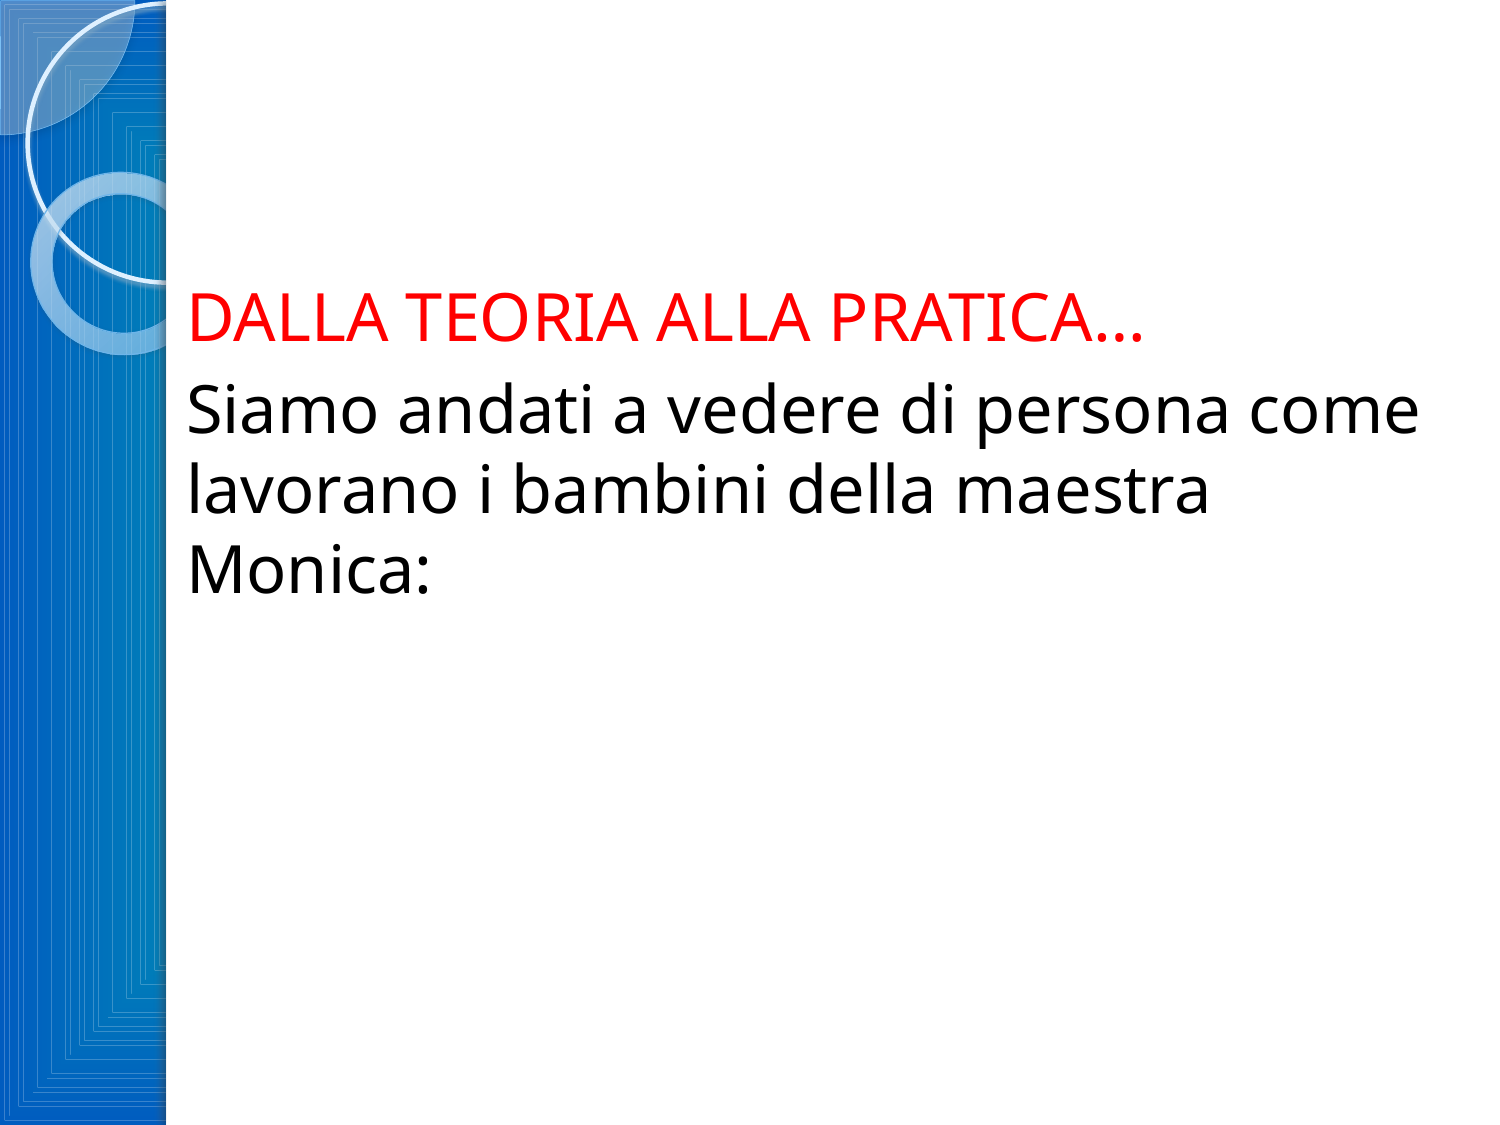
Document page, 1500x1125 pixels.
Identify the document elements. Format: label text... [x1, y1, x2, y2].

list DALLA TEORIA ALLA PRATICA… Siamo andati a vedere di persona come lavorano i bambini della maestra Monica: [171, 267, 1471, 615]
